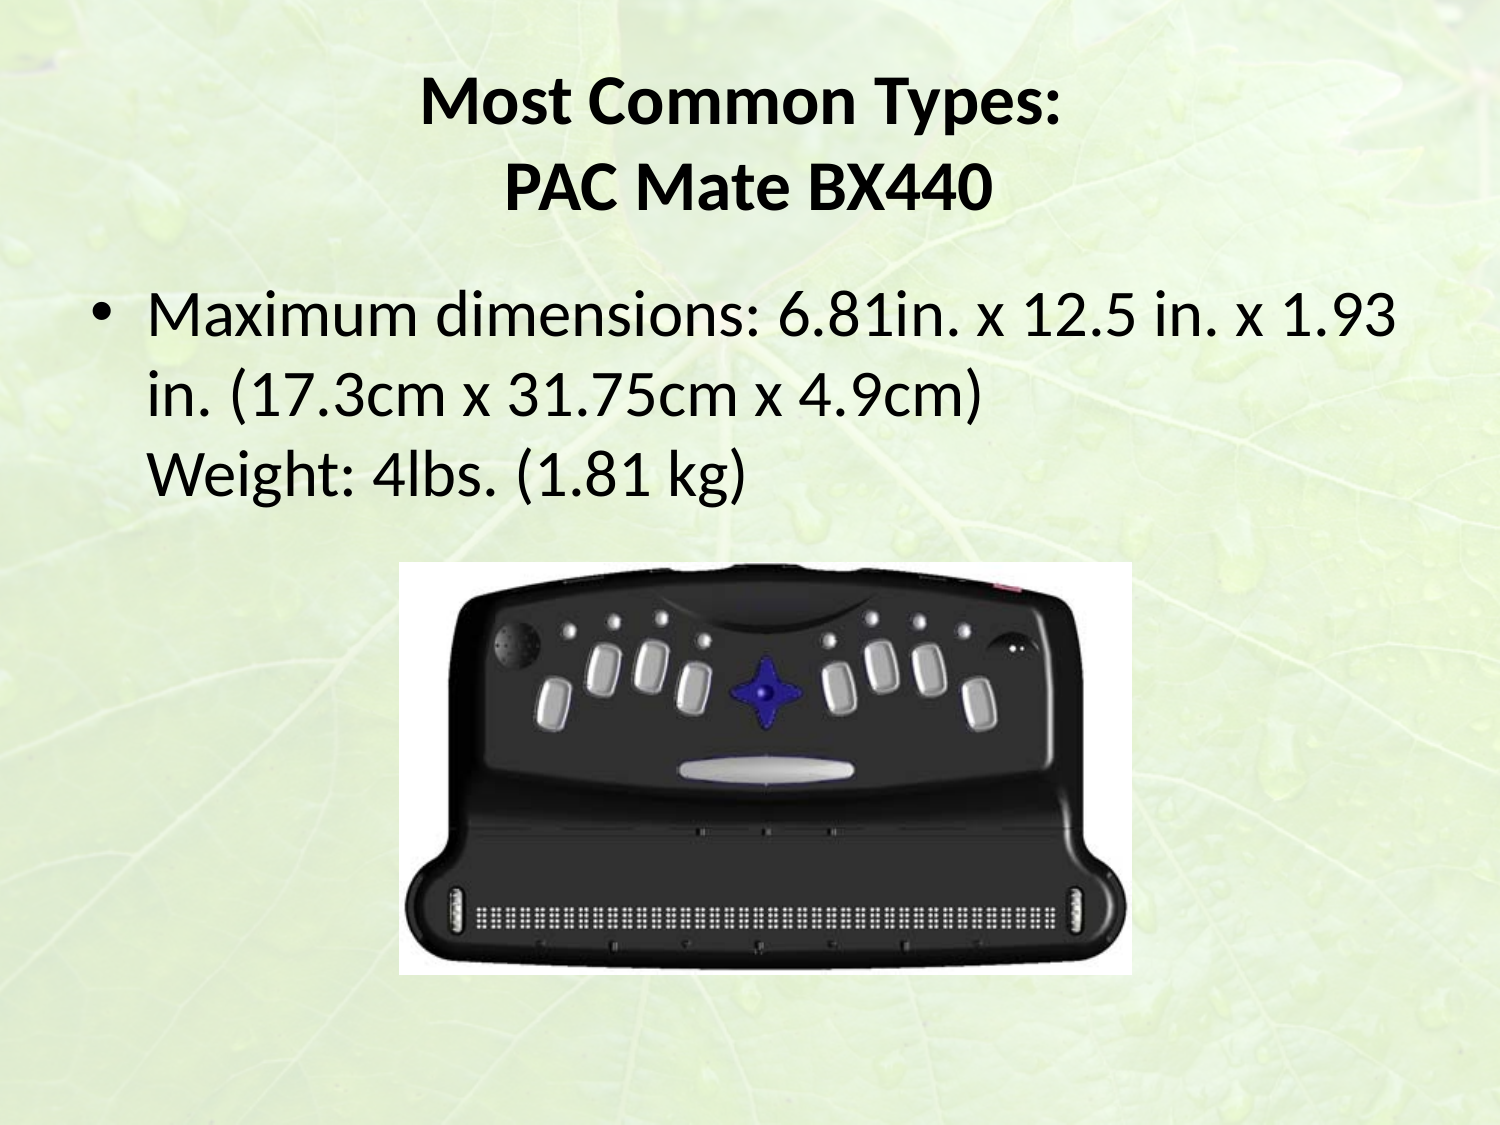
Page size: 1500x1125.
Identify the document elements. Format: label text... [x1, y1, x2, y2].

picture [399, 562, 1132, 975]
list Maximum dimensions: 6.81in. x 12.5 in. x 1.93 in. (17.3cm x 31.75cm x 4.9cm) Weight: 4lbs. (1.81 kg) [75, 262, 1425, 1005]
title Most Common Types: PAC Mate BX440 [75, 45, 1425, 233]
